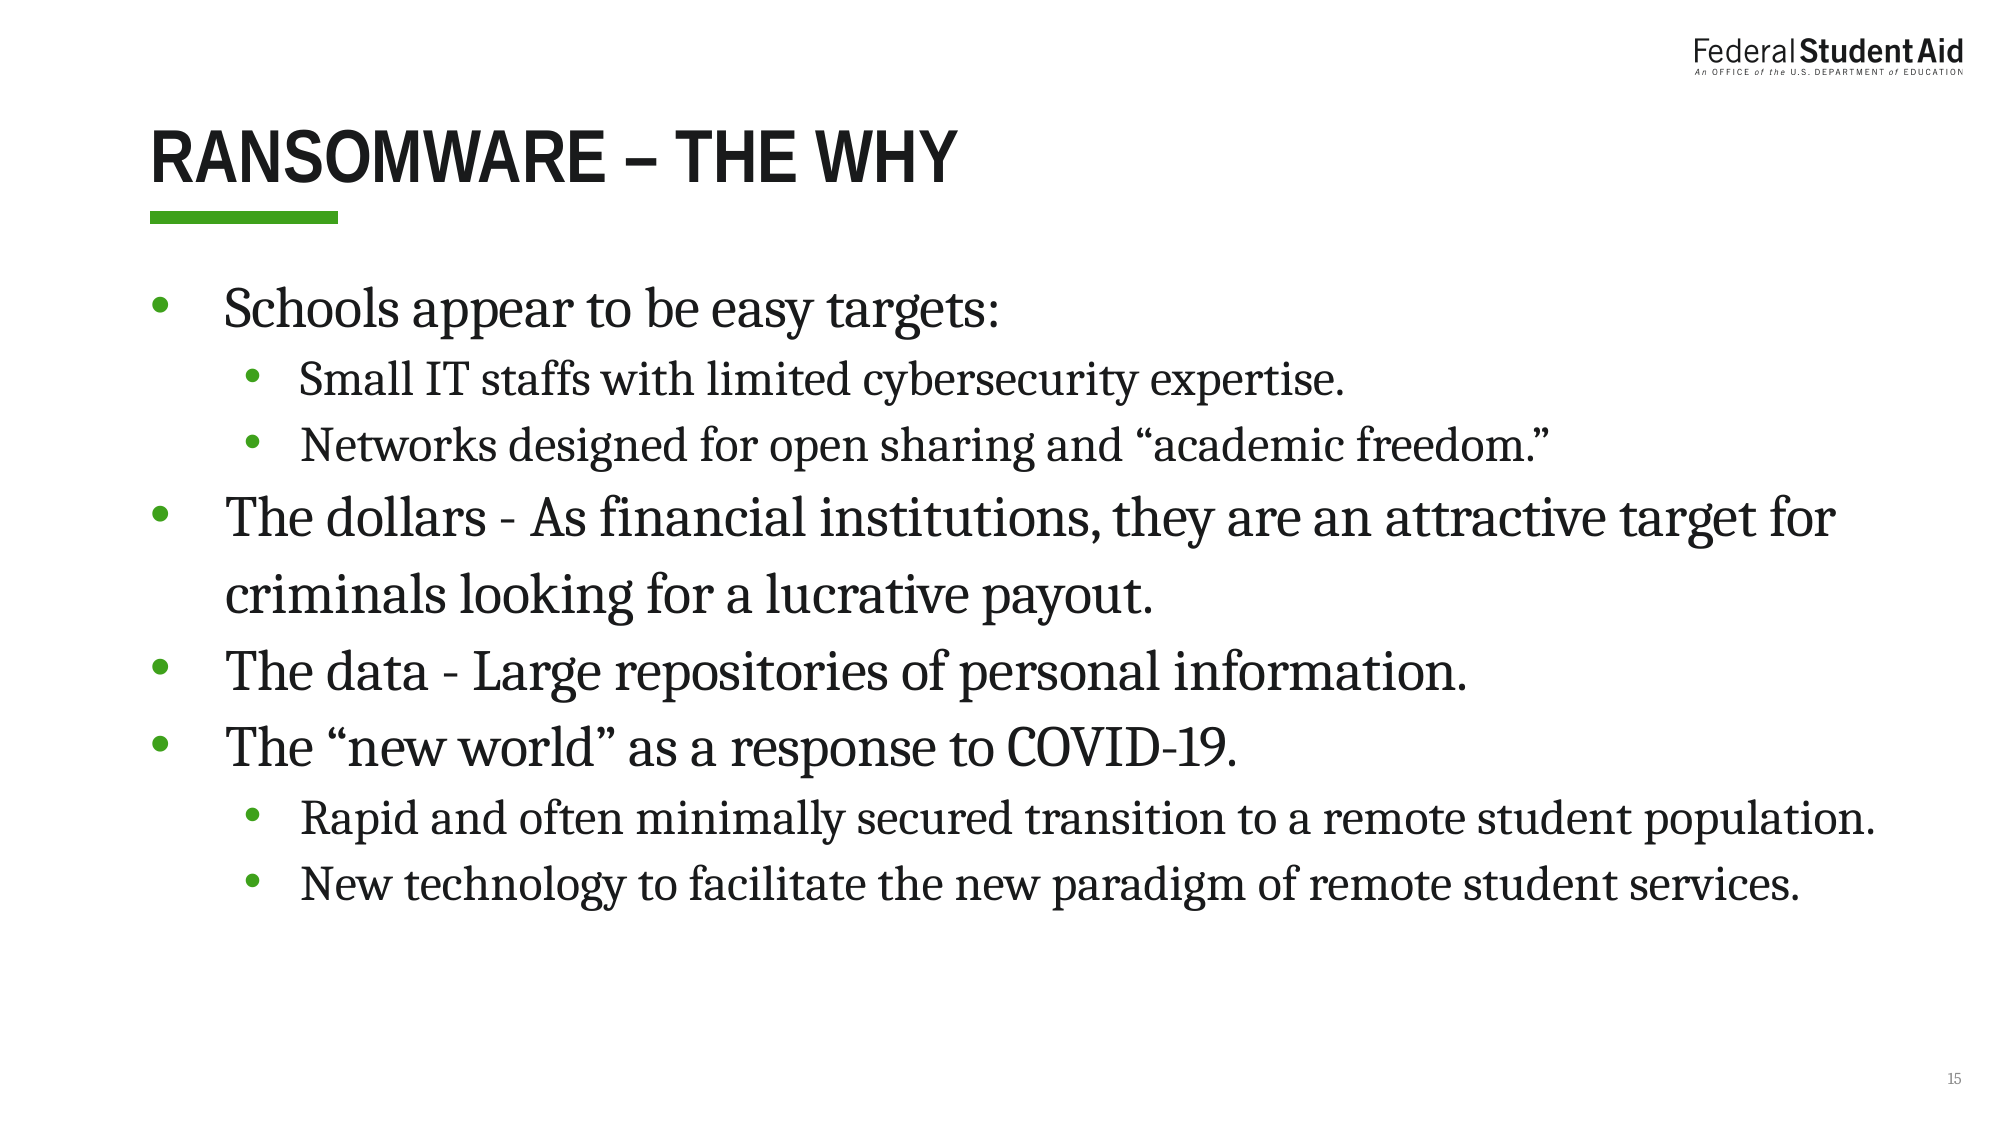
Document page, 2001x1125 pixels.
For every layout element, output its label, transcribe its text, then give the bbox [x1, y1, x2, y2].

title Ransomware – the why [150, 48, 1662, 199]
picture [1694, 37, 1963, 75]
slide_number 15 [1916, 1068, 1962, 1089]
list Schools appear to be easy targets: Small IT staffs with limited cybersecurity expertise. Networks designed for open sharing and “academic freedom.” The dollars - As financial institutions, they are an attractive target for criminals looking for a lucrative payout. The data - Large repositories of personal information. The “new world” as a response to COVID-19. Rapid and often minimally secured transition to a remote student population. New technology to facilitate the new paradigm of remote student services. [150, 262, 1900, 1050]
